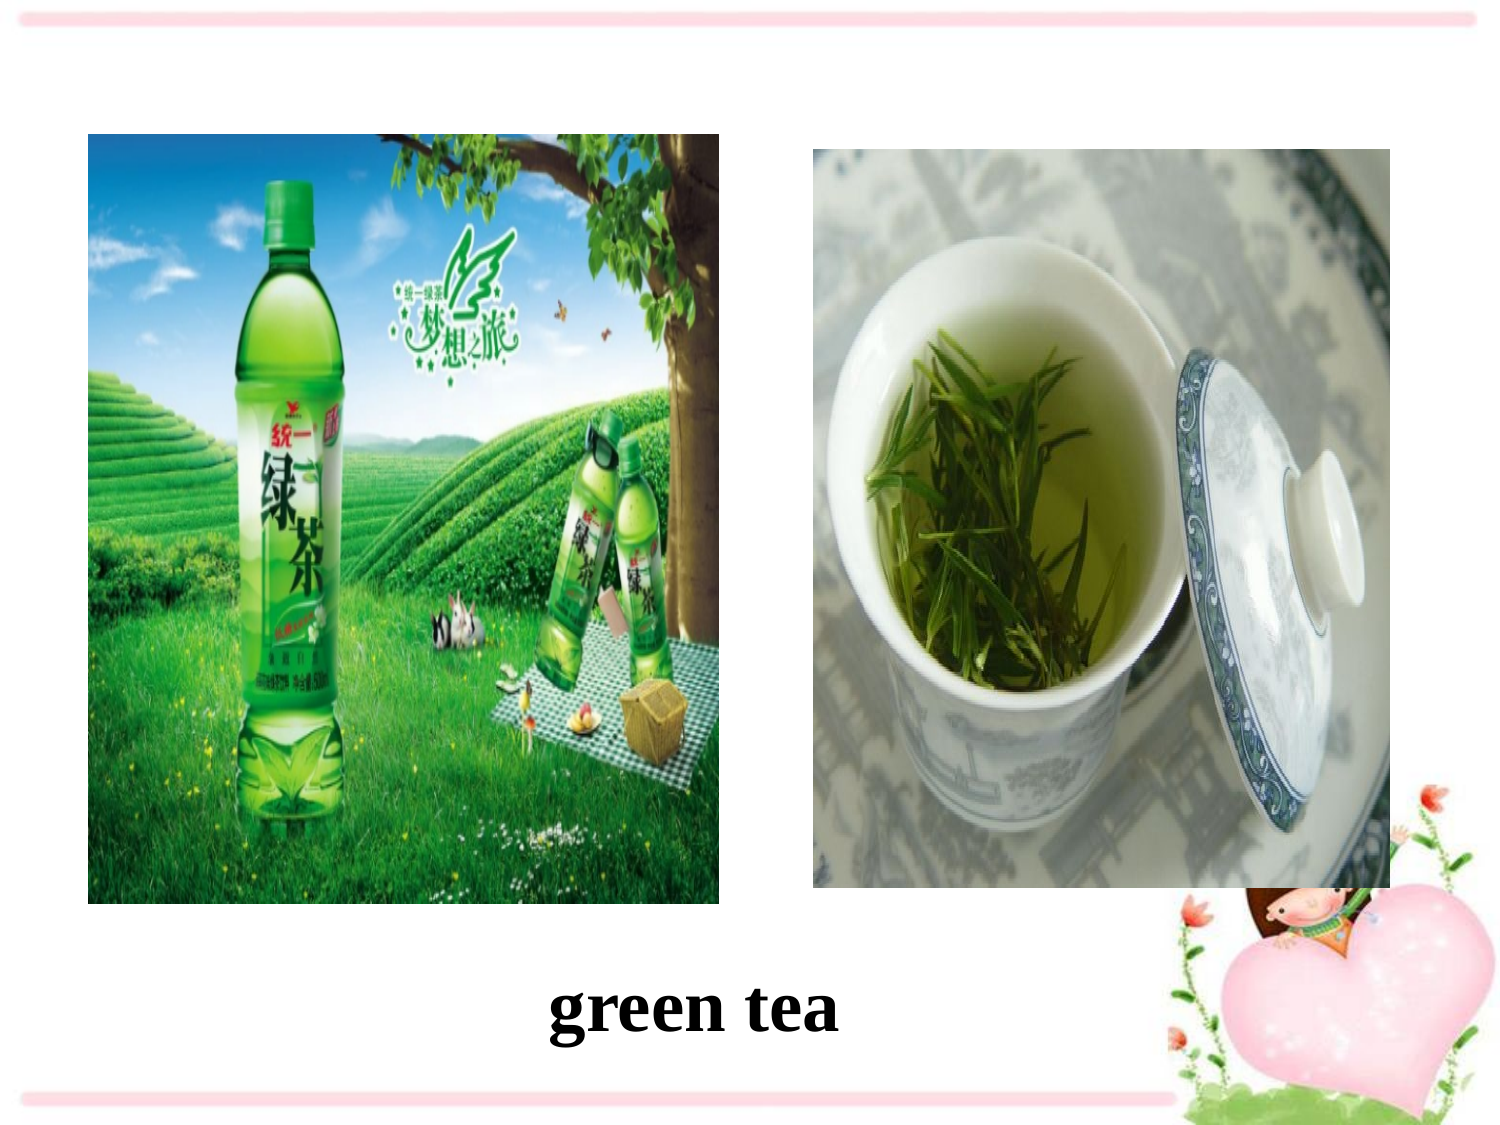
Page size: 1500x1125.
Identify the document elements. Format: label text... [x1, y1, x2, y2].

text_box green tea [482, 946, 907, 1056]
picture [0, 0, 1500, 1125]
